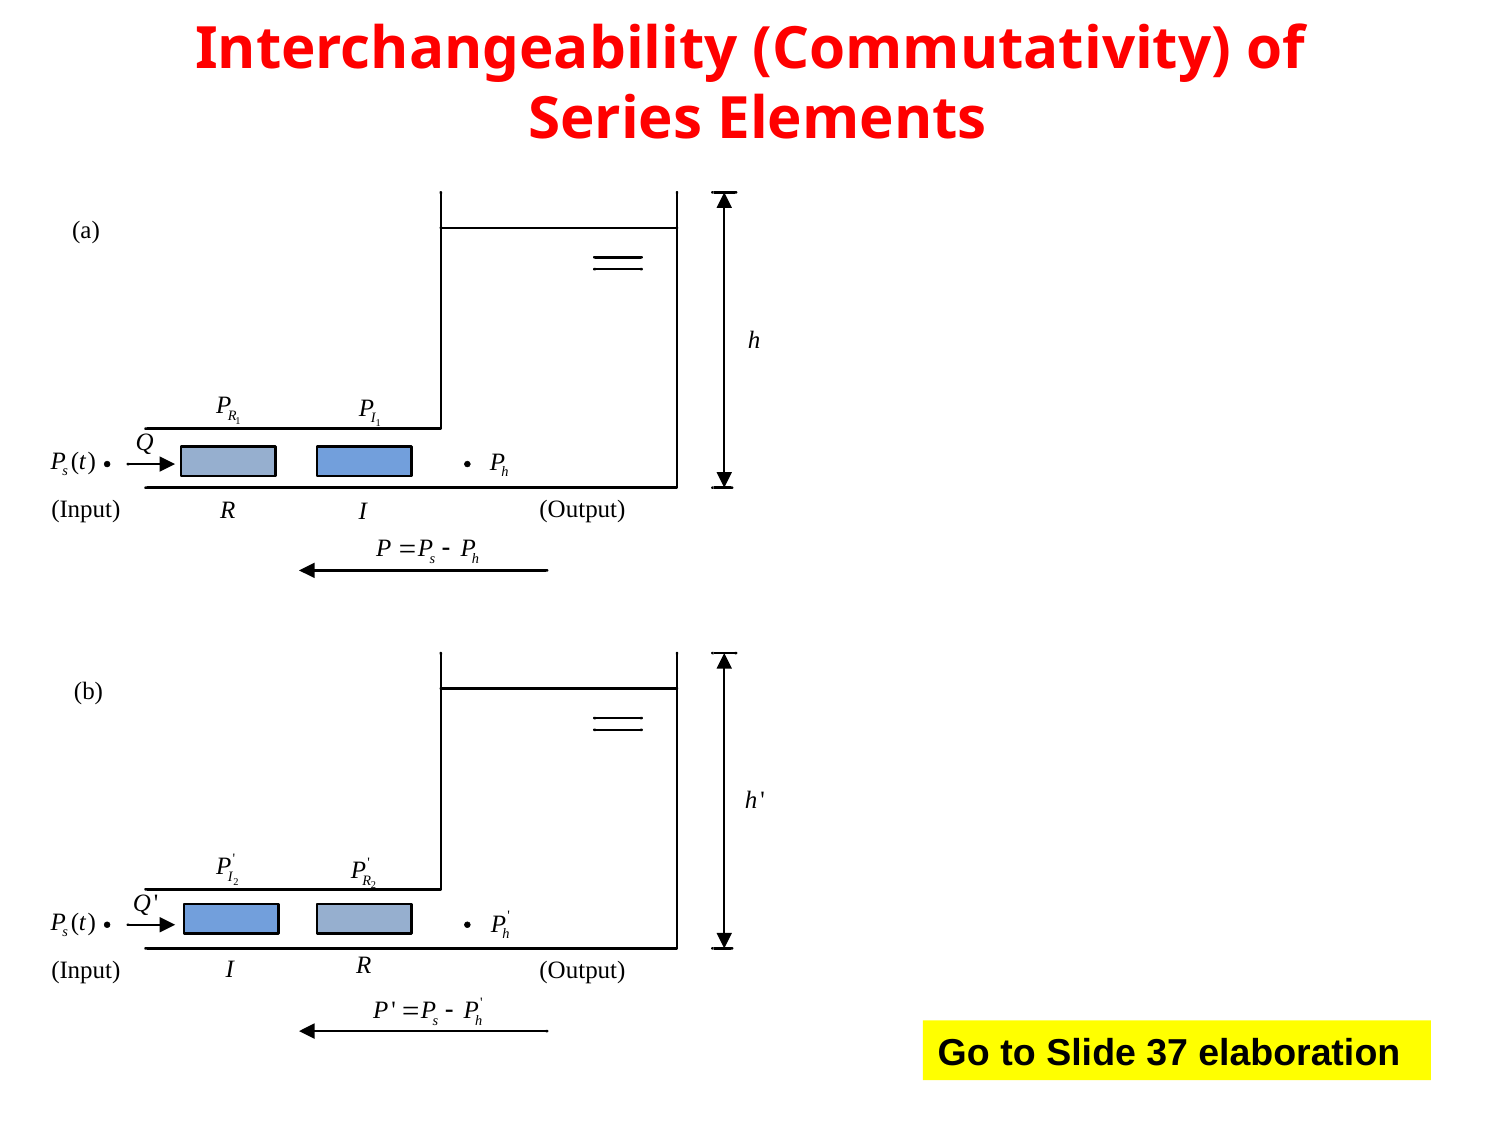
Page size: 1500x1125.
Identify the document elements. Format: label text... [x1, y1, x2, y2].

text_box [41, 633, 770, 1052]
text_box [41, 172, 770, 591]
text_box Interchangeability (Commutativity) of Series Elements [88, 76, 1427, 158]
text_box [0, 0, 1500, 74]
text_box Go to Slide 37 elaboration [922, 1020, 1431, 1081]
